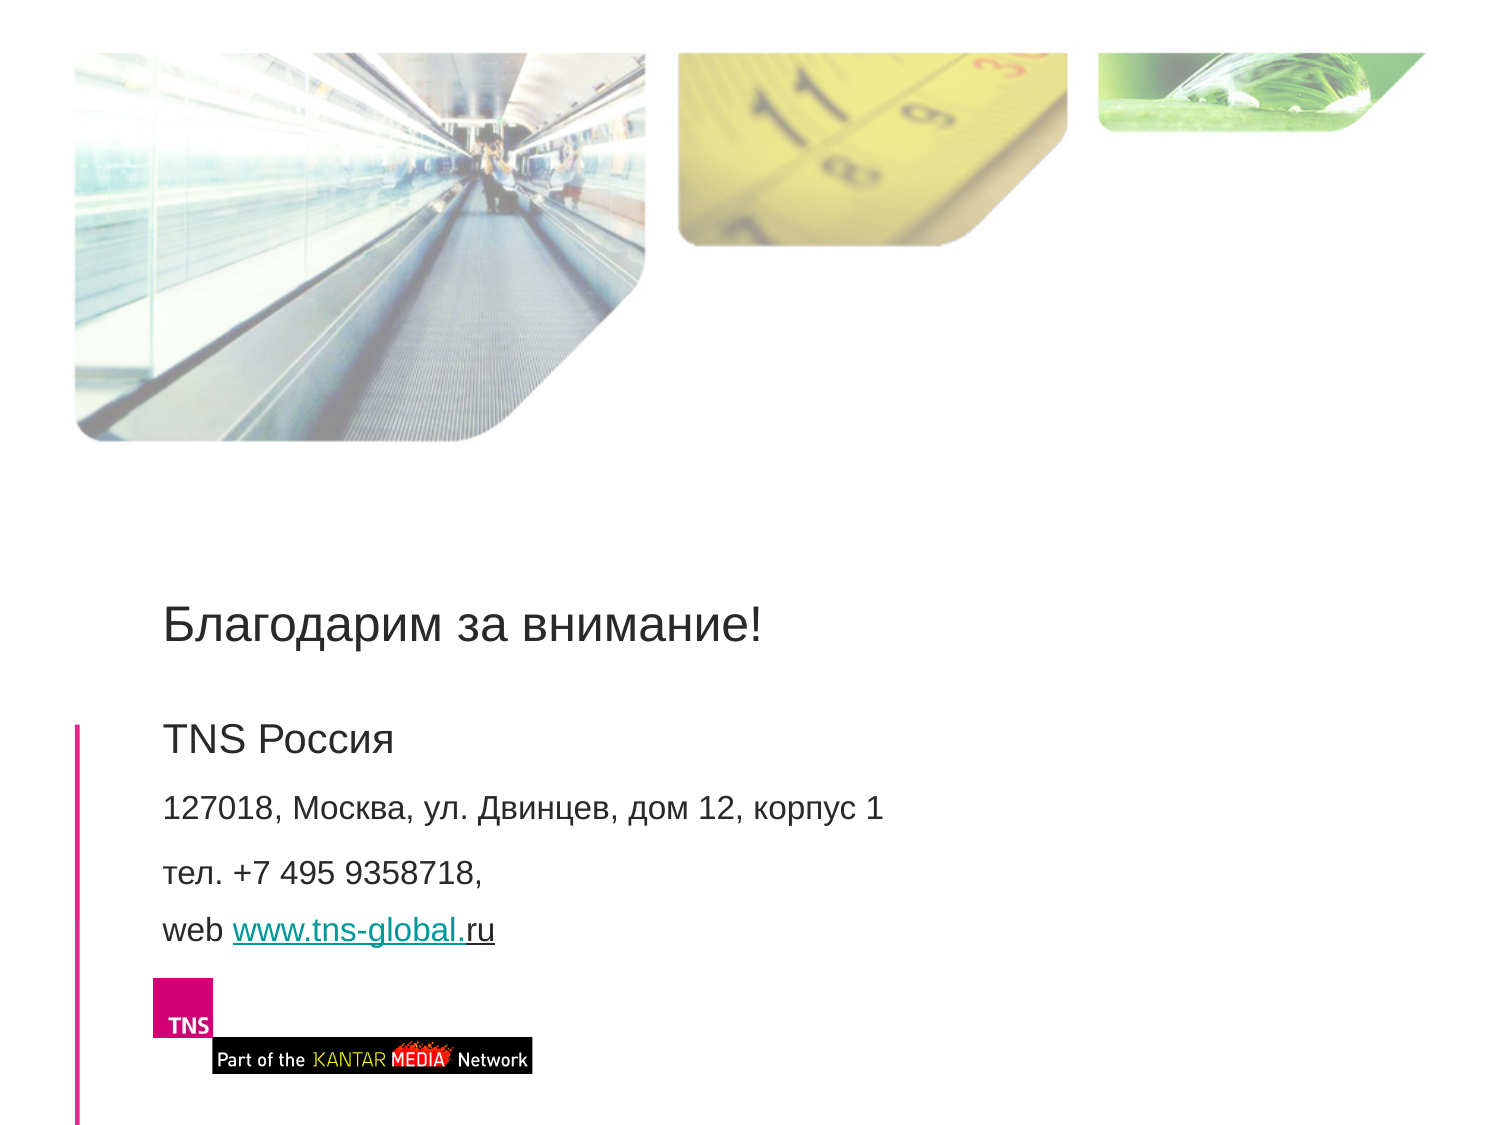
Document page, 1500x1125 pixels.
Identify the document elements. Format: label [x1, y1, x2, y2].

picture [0, 0, 1500, 1125]
title [147, 583, 1423, 826]
